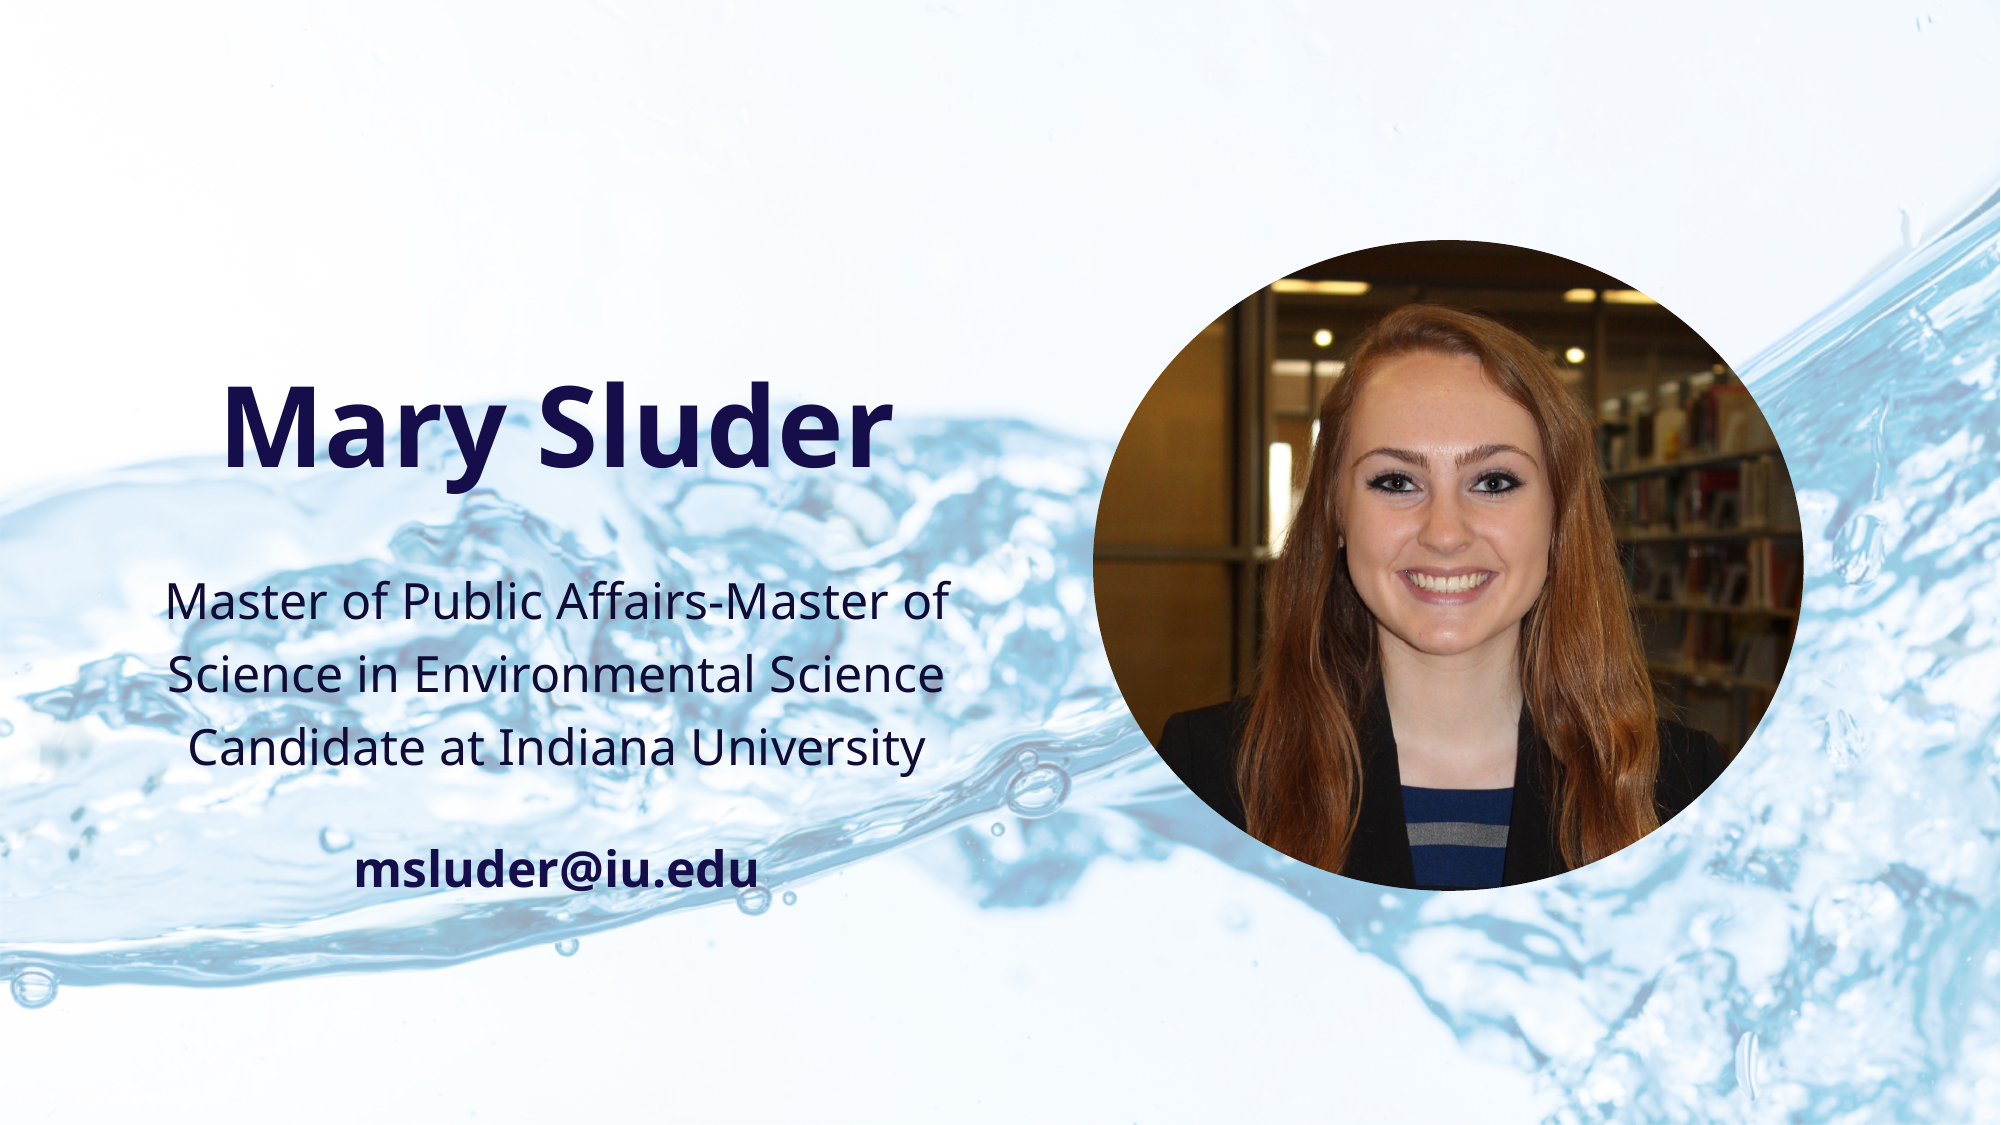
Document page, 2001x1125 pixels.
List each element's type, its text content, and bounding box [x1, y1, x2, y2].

picture [1092, 240, 1804, 891]
text_box Master of Public Affairs-Master of Science in Environmental Science Candidate at Indiana University [113, 549, 1000, 783]
text_box Mary Sluder [113, 348, 1000, 498]
text_box msluder@iu.edu [113, 830, 1000, 905]
